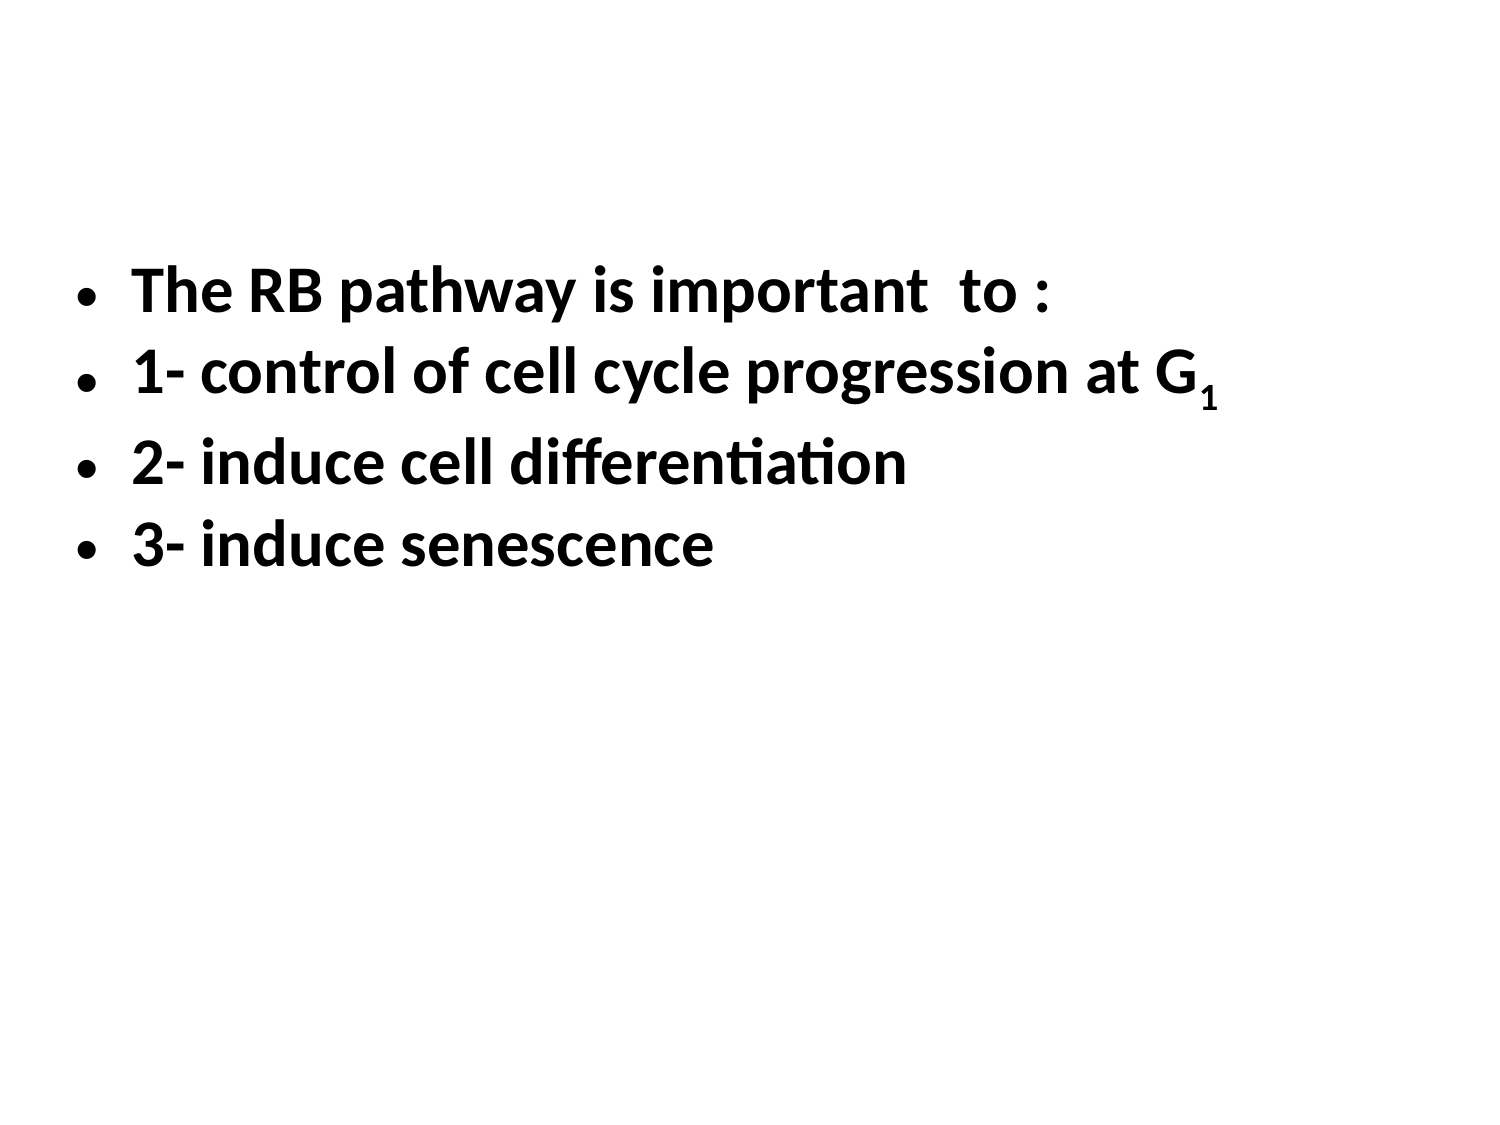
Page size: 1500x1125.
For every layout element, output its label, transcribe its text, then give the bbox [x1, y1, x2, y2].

list The RB pathway is important to : 1- control of cell cycle progression at G1 2- induce cell differentiation 3- induce senescence [75, 262, 1425, 1005]
